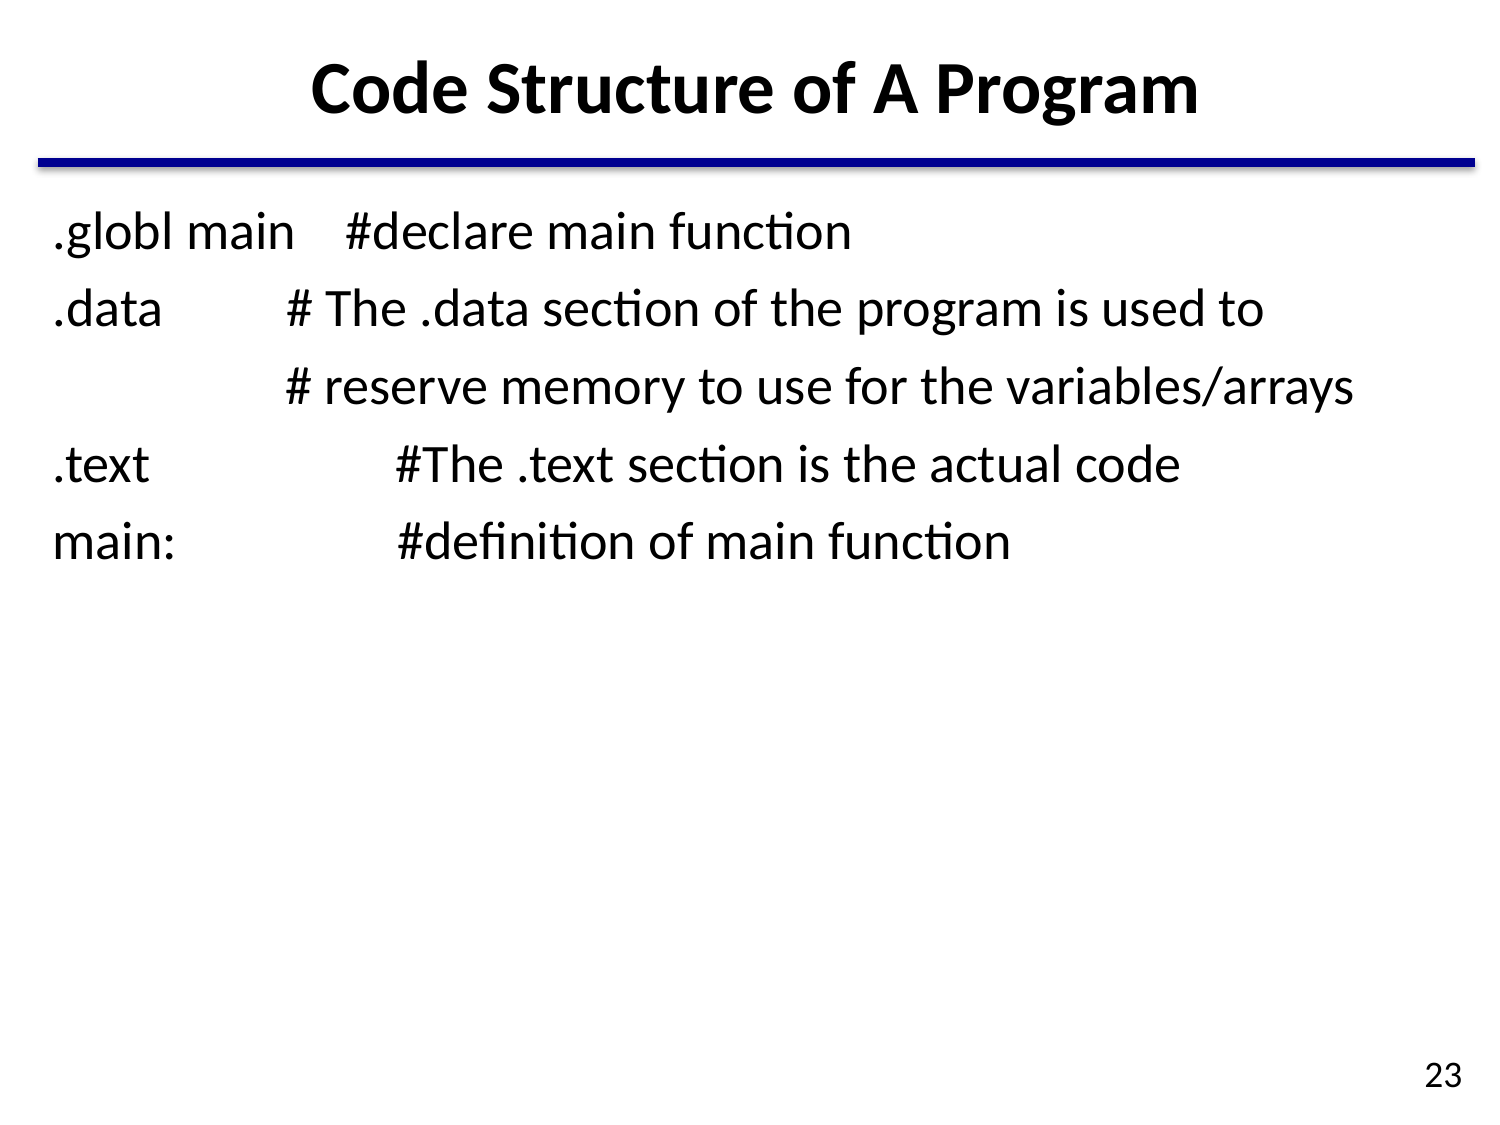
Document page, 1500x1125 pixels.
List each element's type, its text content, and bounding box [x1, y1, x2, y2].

title Code Structure of A Program [37, 24, 1475, 143]
list .globl main #declare main function .data # The .data section of the program is used to # reserve memory to use for the variables/arrays .text #The .text section is the actual code main: #definition of main function [37, 187, 1475, 1043]
slide_number 23 [1127, 1042, 1478, 1103]
